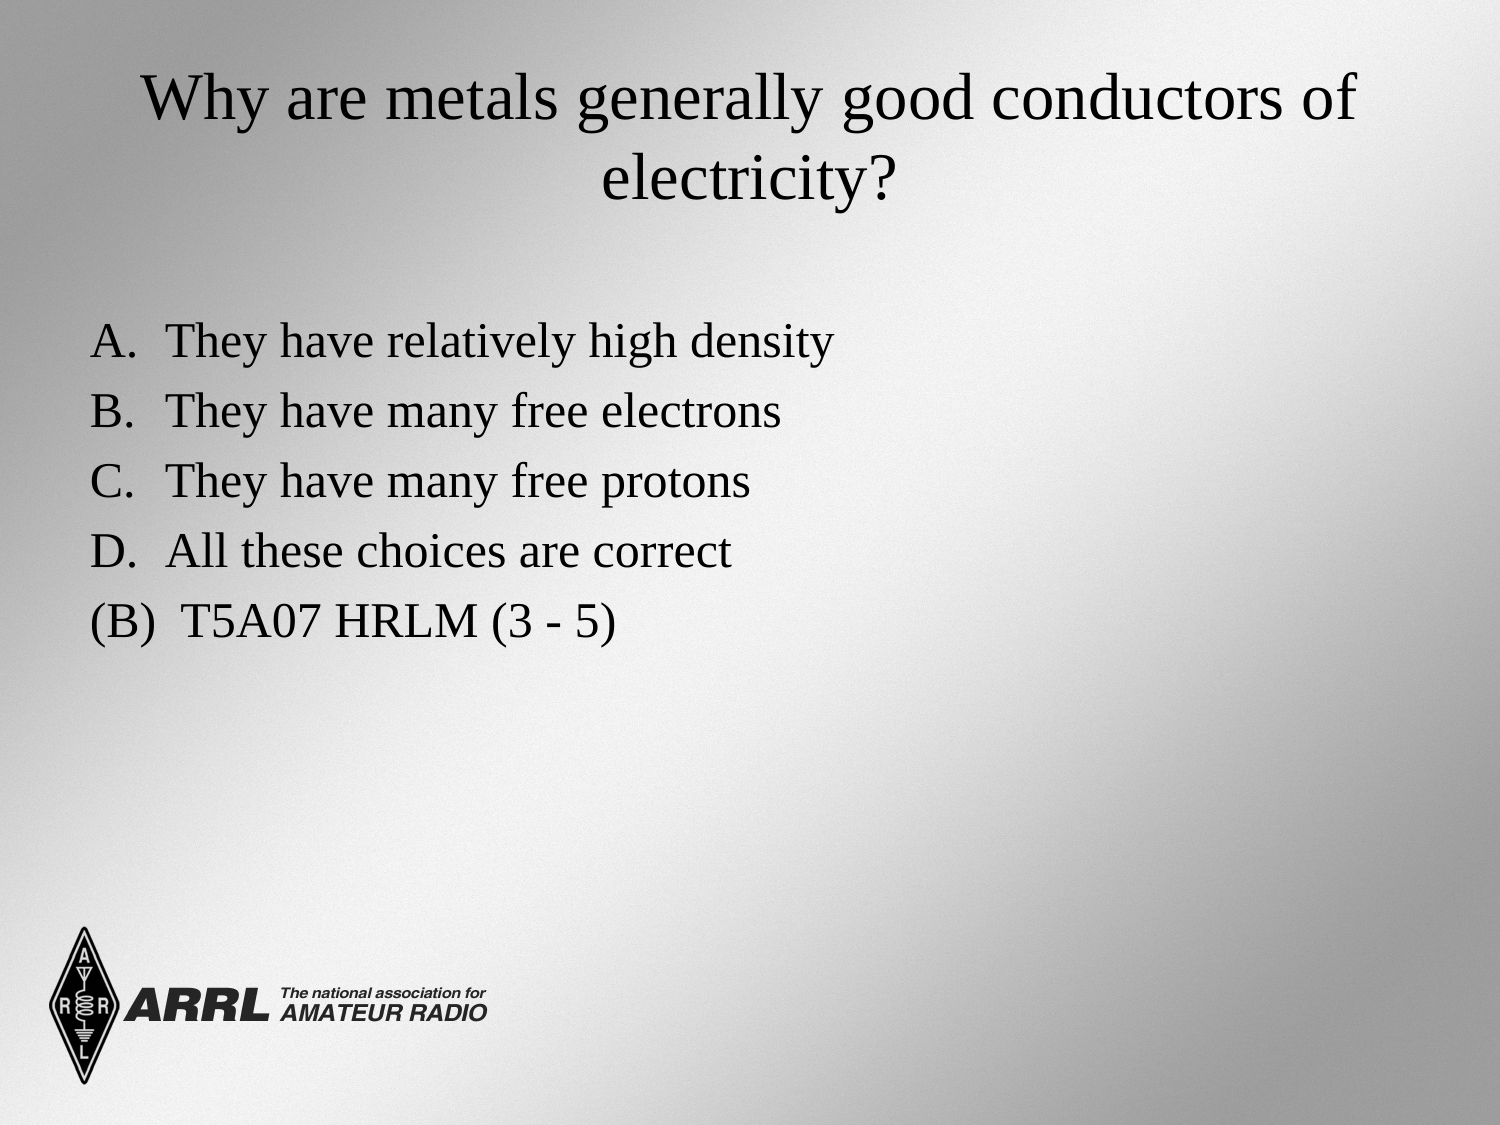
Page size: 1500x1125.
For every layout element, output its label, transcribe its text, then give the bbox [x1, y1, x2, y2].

title Why are metals generally good conductors of electricity? [75, 45, 1425, 233]
picture [0, 0, 1500, 1125]
list They have relatively high density They have many free electrons They have many free protons All these choices are correct (B) T5A07 HRLM (3 - 5) [75, 299, 1425, 1005]
